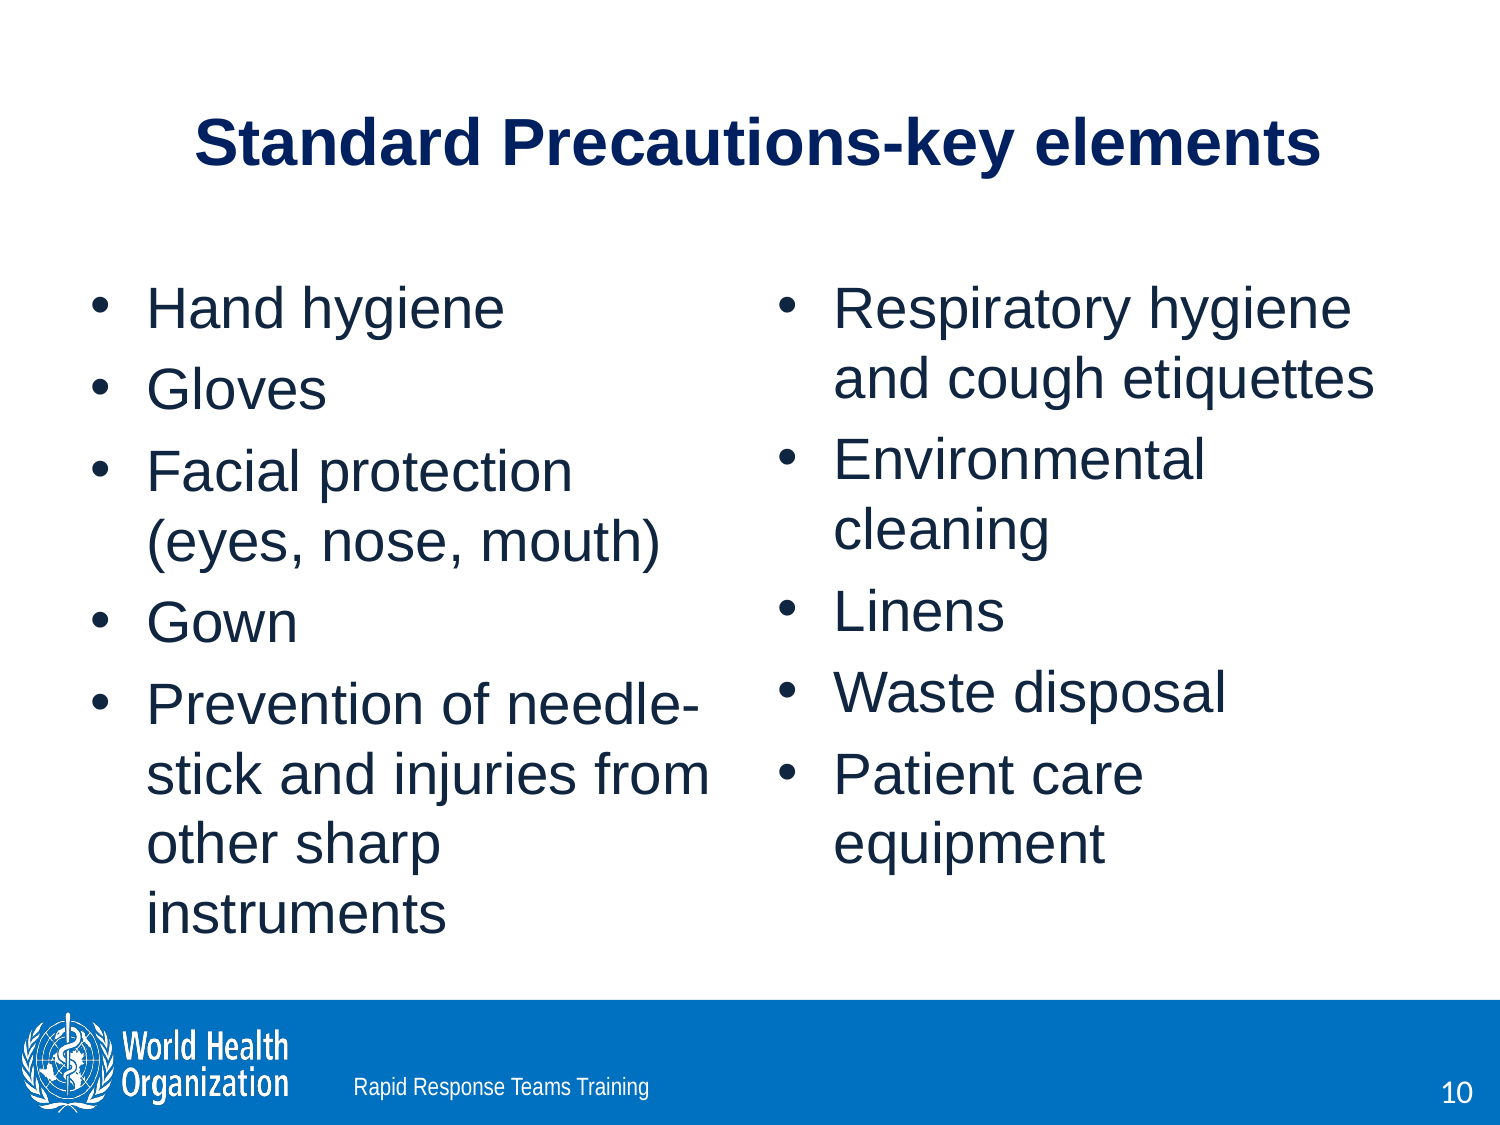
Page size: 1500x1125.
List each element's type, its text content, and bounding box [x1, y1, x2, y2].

list Hand hygiene Gloves Facial protection (eyes, nose, mouth) Gown Prevention of needle-stick and injuries from other sharp instruments [75, 262, 738, 1005]
title Standard Precautions-key elements [75, 45, 1425, 233]
list Respiratory hygiene and cough etiquettes Environmental cleaning Linens Waste disposal Patient care equipment [762, 262, 1425, 1005]
picture [21, 1012, 288, 1113]
